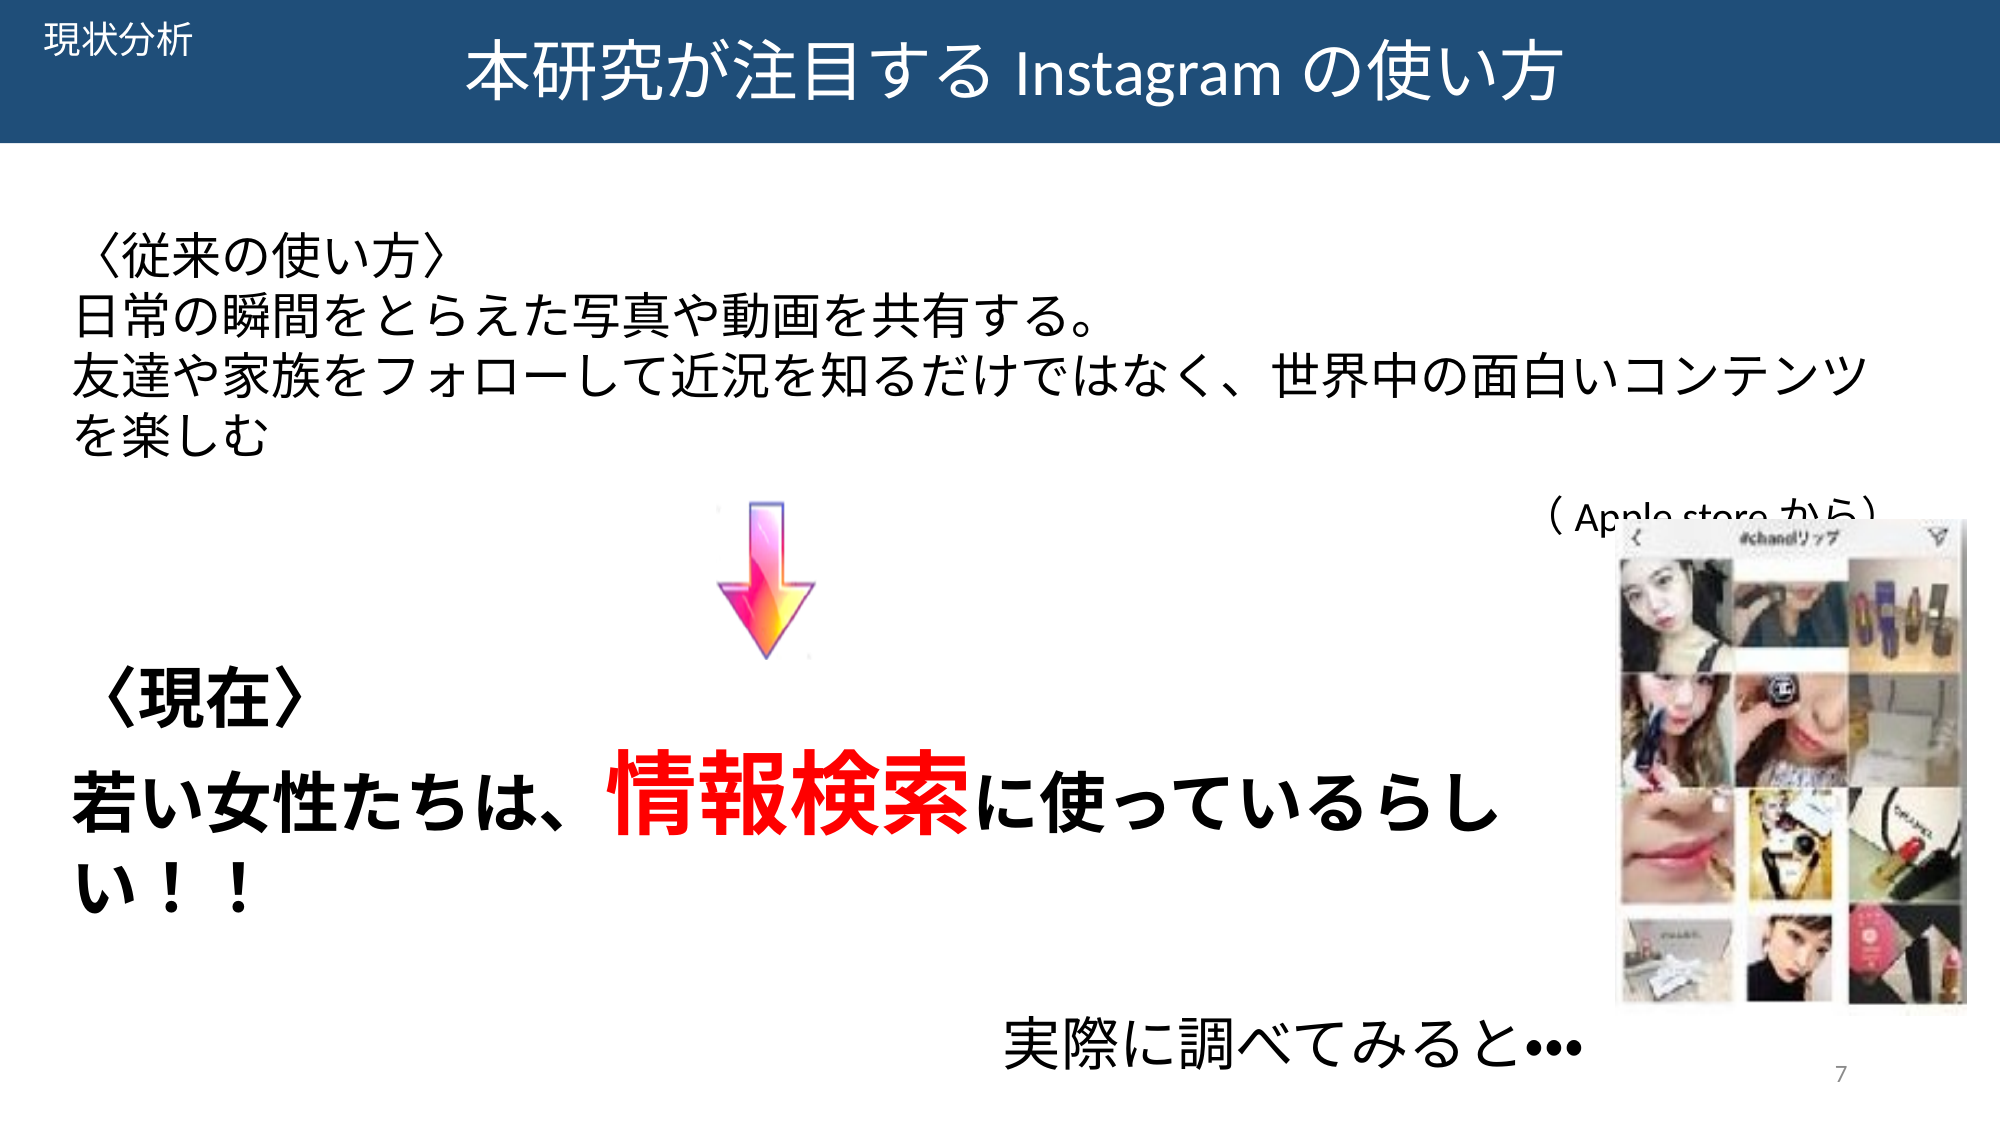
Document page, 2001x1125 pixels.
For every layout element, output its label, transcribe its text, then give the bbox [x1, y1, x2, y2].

text_box 本研究が注目するInstagramの使い方 [450, 21, 1798, 116]
text_box 〈従来の使い方〉 日常の瞬間をとらえた写真や動画を共有する。 友達や家族をフォローして近況を知るだけではなく、世界中の面白いコンテンツを楽しむ （Apple storeから） [57, 186, 1919, 547]
text_box 〈現在〉 若い女性たちは、情報検索に使っているらしい！！ [57, 648, 1615, 933]
picture [1615, 519, 1967, 1016]
slide_number 7 [1412, 1042, 1863, 1103]
text_box [0, 0, 2000, 144]
title 実際に調べてみると・・・ [987, 948, 2000, 1125]
picture [716, 500, 817, 660]
text_box 現状分析 [29, 8, 246, 69]
